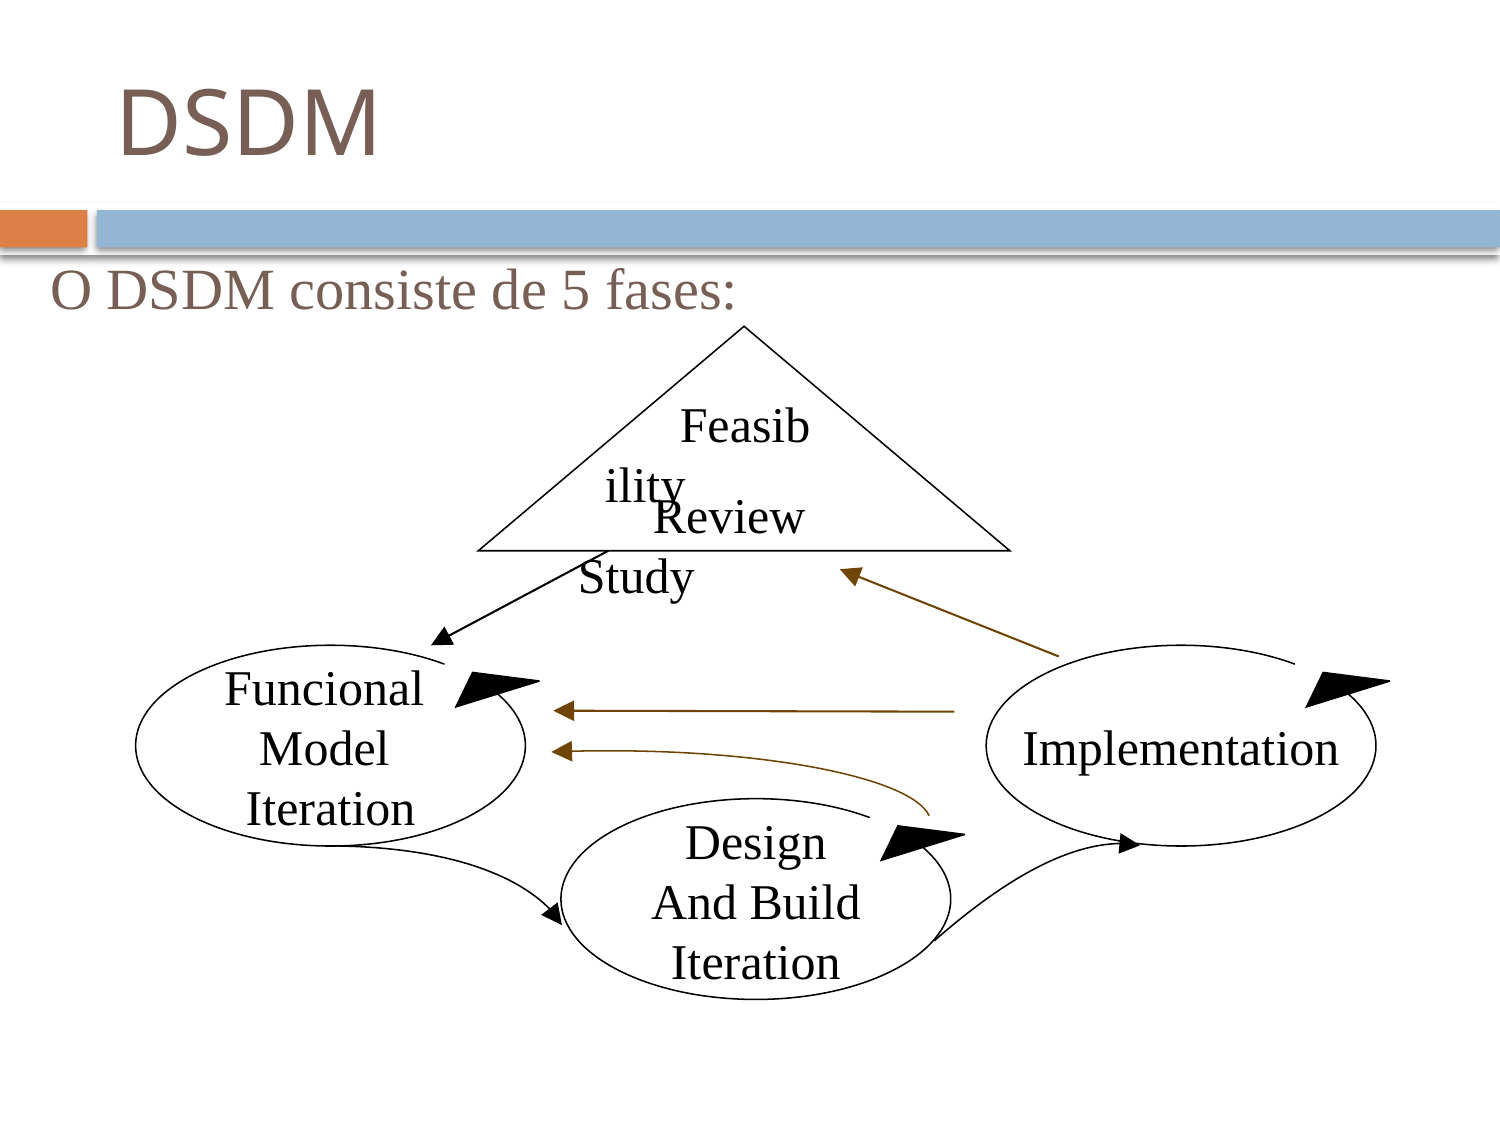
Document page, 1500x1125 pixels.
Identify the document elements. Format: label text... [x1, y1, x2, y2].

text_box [35, 243, 1424, 1067]
title DSDM [100, 37, 1438, 200]
